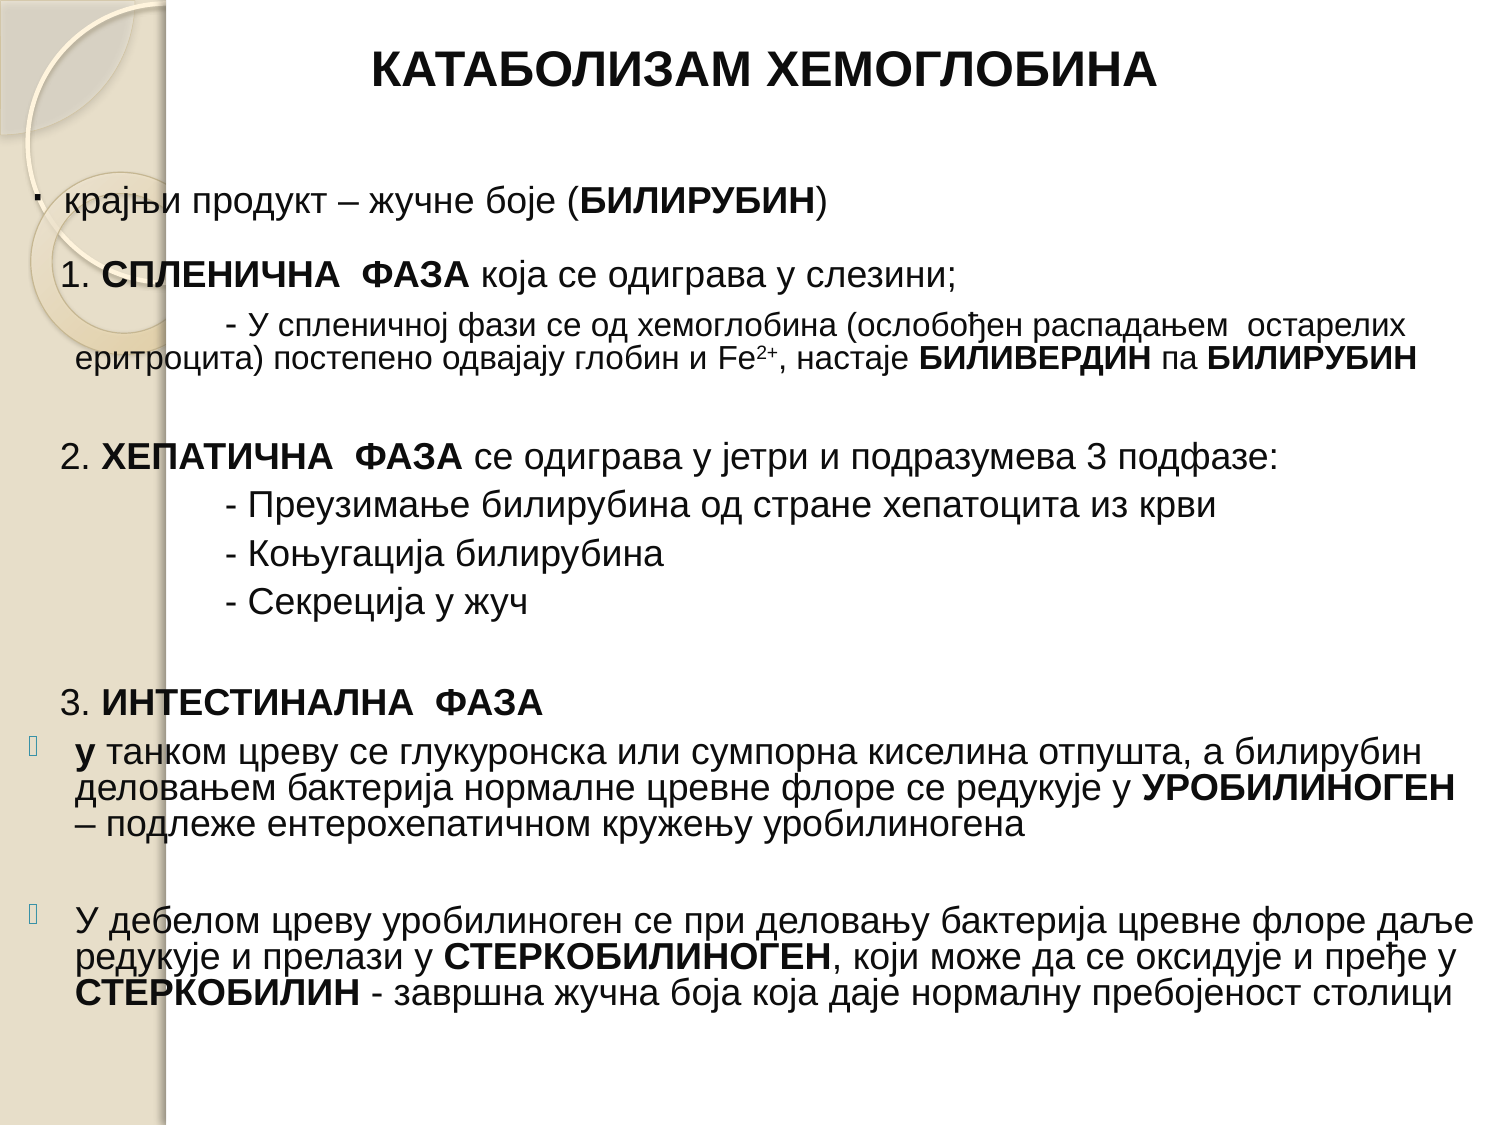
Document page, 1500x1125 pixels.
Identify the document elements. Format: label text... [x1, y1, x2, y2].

text_box · крајњи продукт – жучне боје (БИЛИРУБИН) 1. СПЛЕНИЧНА ФАЗА која се одиграва у слезини; - У спленичној фази се од хемоглобина (ослобођен распадањем остарелих еритроцита) постепено одвајају глобин и Fe2+, настаје БИЛИВЕРДИН па БИЛИРУБИН 2. ХЕПАТИЧНА ФАЗА се одиграва у јетри и подразумева 3 подфазе: - Преузимање билирубина од стране хепатоцита из крви - Коњугација билирубина - Секреција у жуч 3. ИНТЕСТИНАЛНА ФАЗА у танком цреву се глукуронска или сумпорна киселина отпушта, а билирубин деловањем бактерија нормалне цревне флоре се редукује у УРОБИЛИНОГЕН – подлеже ентерохепатичном кружењу уробилиногена У дебелом цреву уробилиноген се при деловању бактерија цревне флоре даље редукује и прелази у СТЕРКОБИЛИНОГЕН, који може да се оксидује и пређе у СТЕРКОБИЛИН - завршна жучна боја која даје нормалну пребојеност столици [0, 160, 1500, 1125]
title КАТАБОЛИЗАМ ХЕМОГЛОБИНА [29, 24, 1500, 108]
